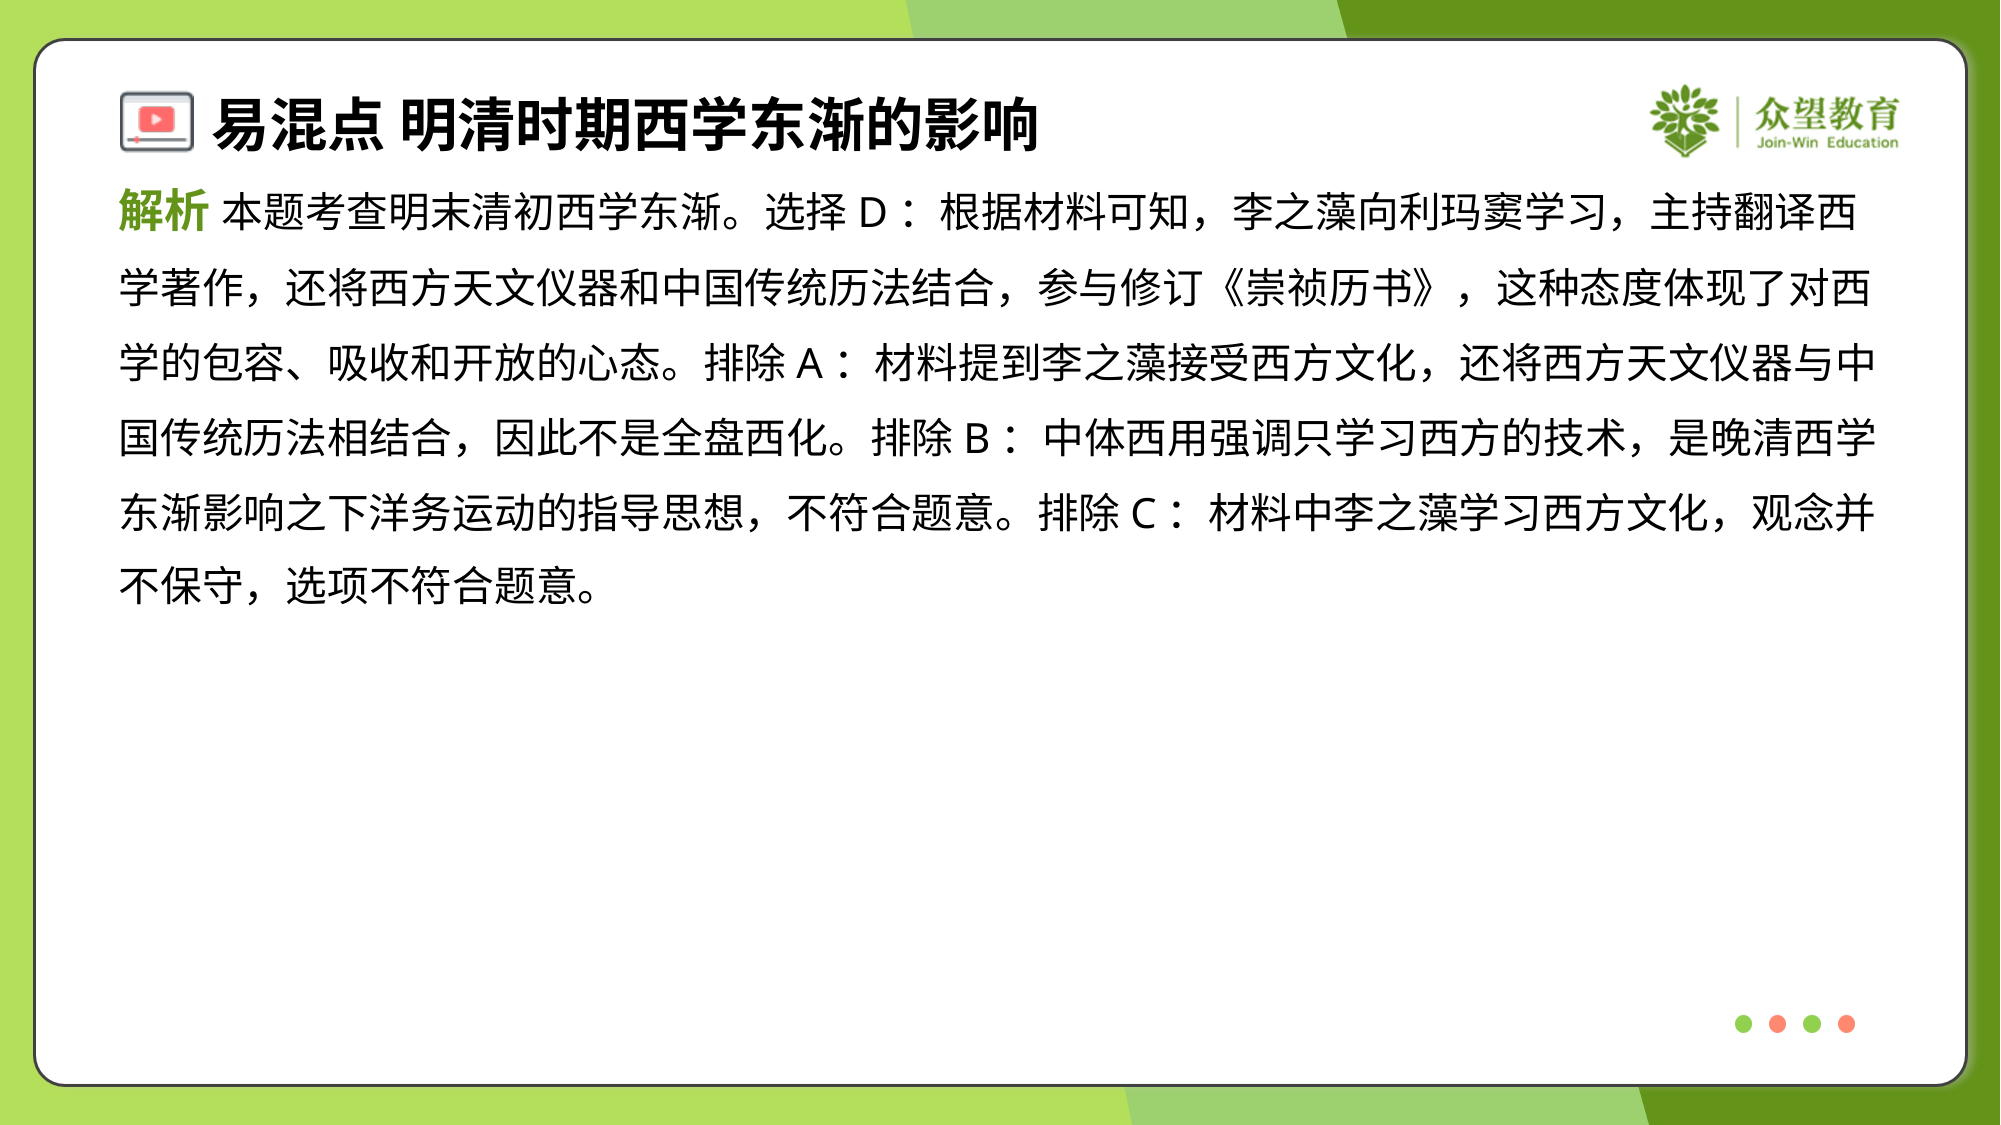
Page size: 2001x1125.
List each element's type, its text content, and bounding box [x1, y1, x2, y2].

text_box 解析 本题考查明末清初西学东渐。选择D：根据材料可知，李之藻向利玛窦学习，主持翻译西 学著作，还将西方天文仪器和中国传统历法结合，参与修订《崇祯历书》，这种态度体现了对西 学的包容、吸收和开放的心态。排除A：材料提到李之藻接受西方文化，还将西方天文仪器与中 国传统历法相结合，因此不是全盘西化。排除B：中体西用强调只学习西方的技术，是晚清西学 东渐影响之下洋务运动的指导思想，不符合题意。排除C：材料中李之藻学习西方文化，观念并 不保守，选项不符合题意。 [118, 159, 1883, 602]
picture [0, 0, 2000, 1125]
